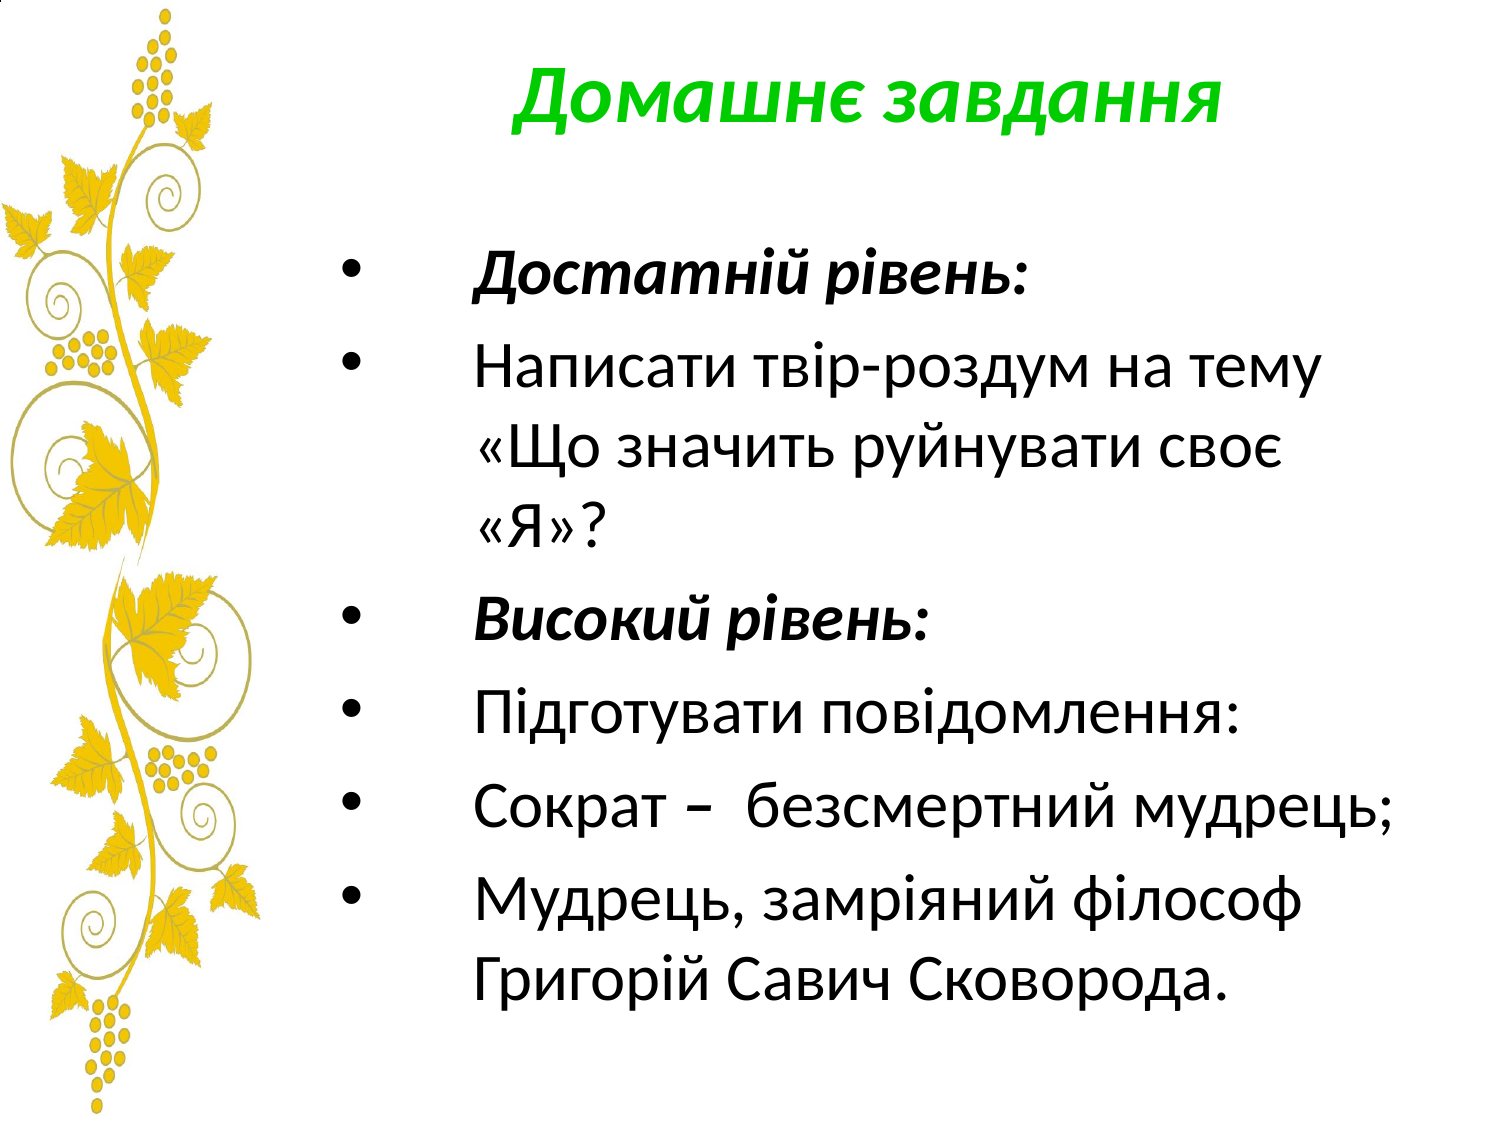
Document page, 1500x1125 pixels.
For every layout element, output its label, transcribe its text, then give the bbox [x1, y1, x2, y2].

title Домашнє завдання [312, 45, 1425, 233]
picture [0, 0, 266, 1125]
list Достатній рівень: Написати твір-роздум на тему «Що значить руйнувати своє «Я»? Високий рівень: Підготувати повідомлення: Сократ – безсмертний мудрець; Мудрець, замріяний філософ Григорій Савич Сковорода. [324, 220, 1425, 1071]
